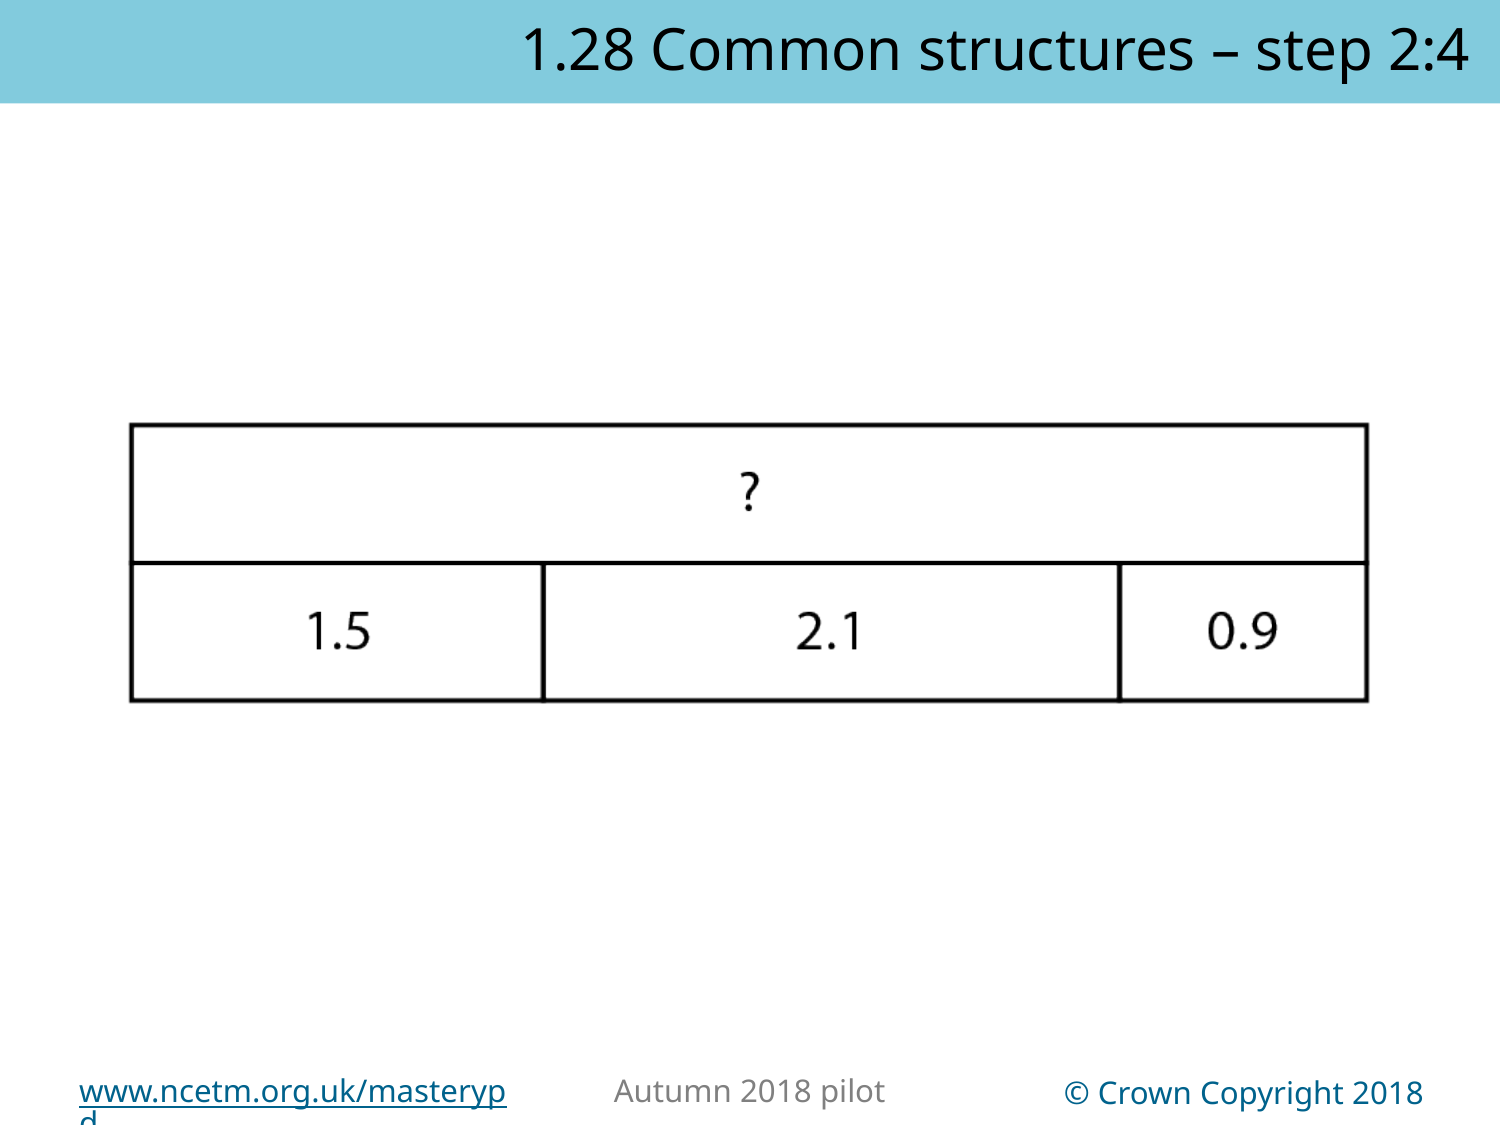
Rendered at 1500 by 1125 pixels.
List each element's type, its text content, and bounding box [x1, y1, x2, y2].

list 1.28 Common structures – step 2:4 [0, 0, 1500, 104]
picture [95, 413, 1405, 712]
